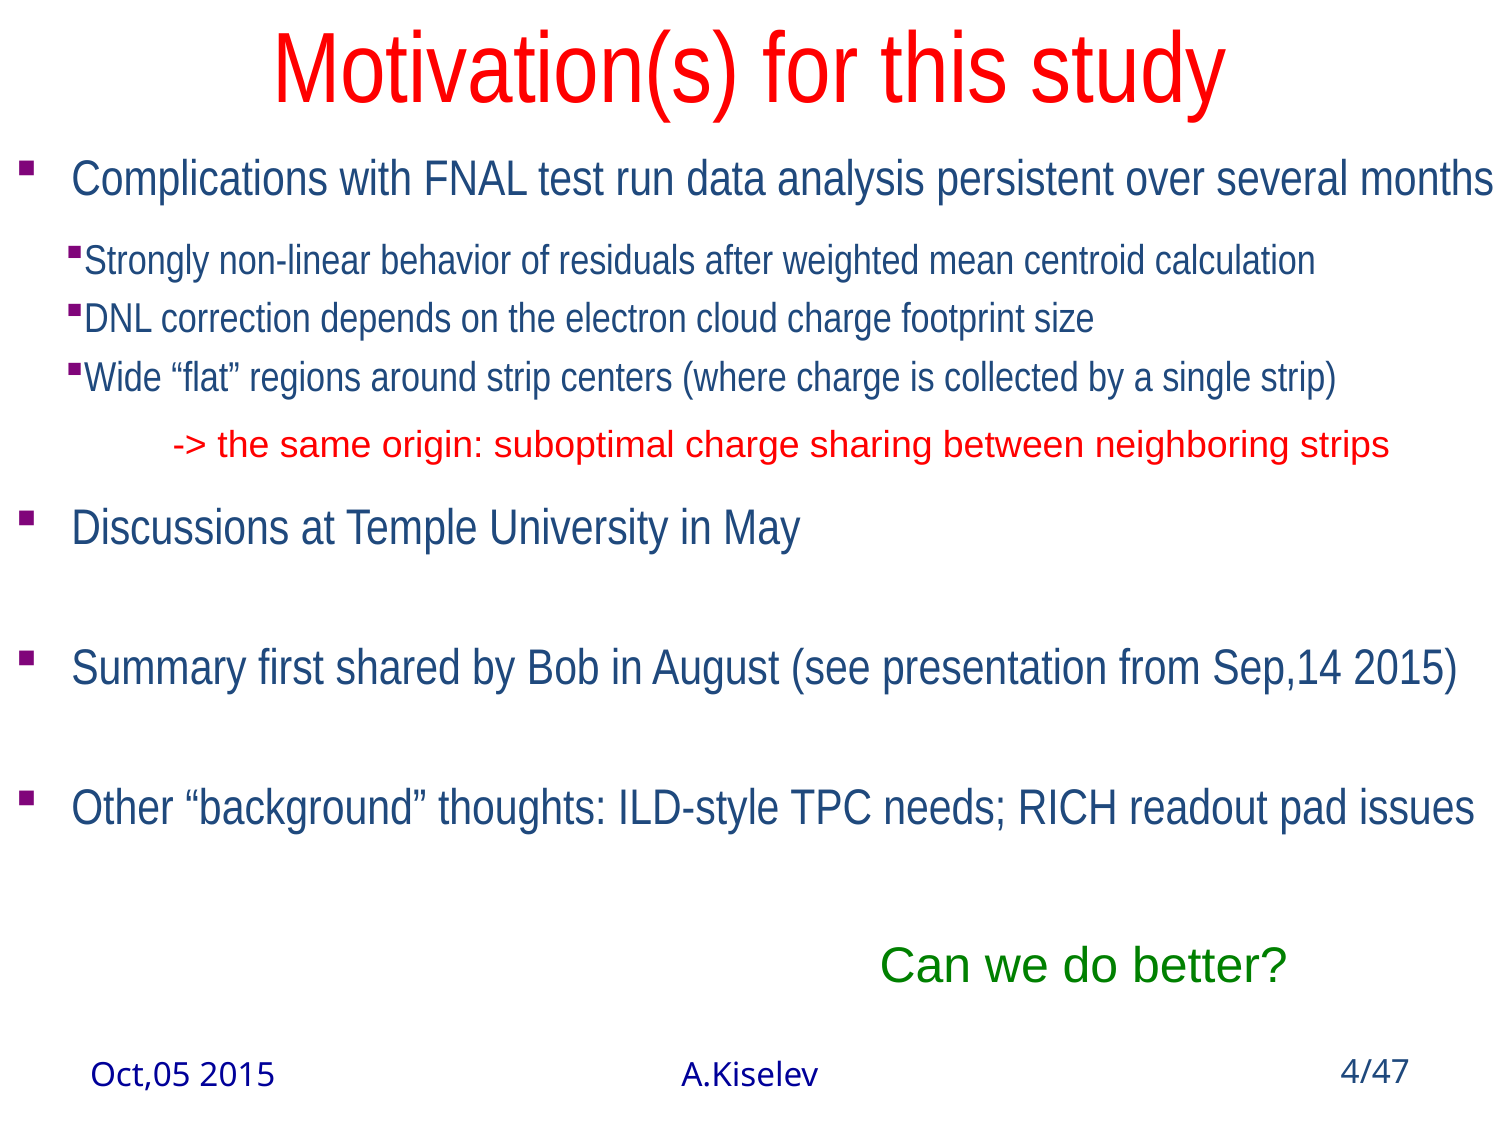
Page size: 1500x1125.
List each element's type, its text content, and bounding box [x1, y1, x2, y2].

text_box -> the same origin: suboptimal charge sharing between neighboring strips [157, 412, 1405, 473]
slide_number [75, 1042, 425, 1103]
text_box Complications with FNAL test run data analysis persistent over several months Discussions at Temple University in May Summary first shared by Bob in August (see presentation from Sep,14 2015) Other “background” thoughts: ILD-style TPC needs; RICH readout pad issues [0, 137, 1500, 888]
text_box Strongly non-linear behavior of residuals after weighted mean centroid calculation DNL correction depends on the electron cloud charge footprint size Wide “flat” regions around strip centers (where charge is collected by a single strip) [49, 224, 1475, 425]
slide_number 4/47 [1074, 1042, 1425, 1103]
text_box Can we do better? [864, 924, 1303, 1000]
footer A.Kiselev [512, 1042, 988, 1103]
title Motivation(s) for this study [0, 0, 1500, 125]
